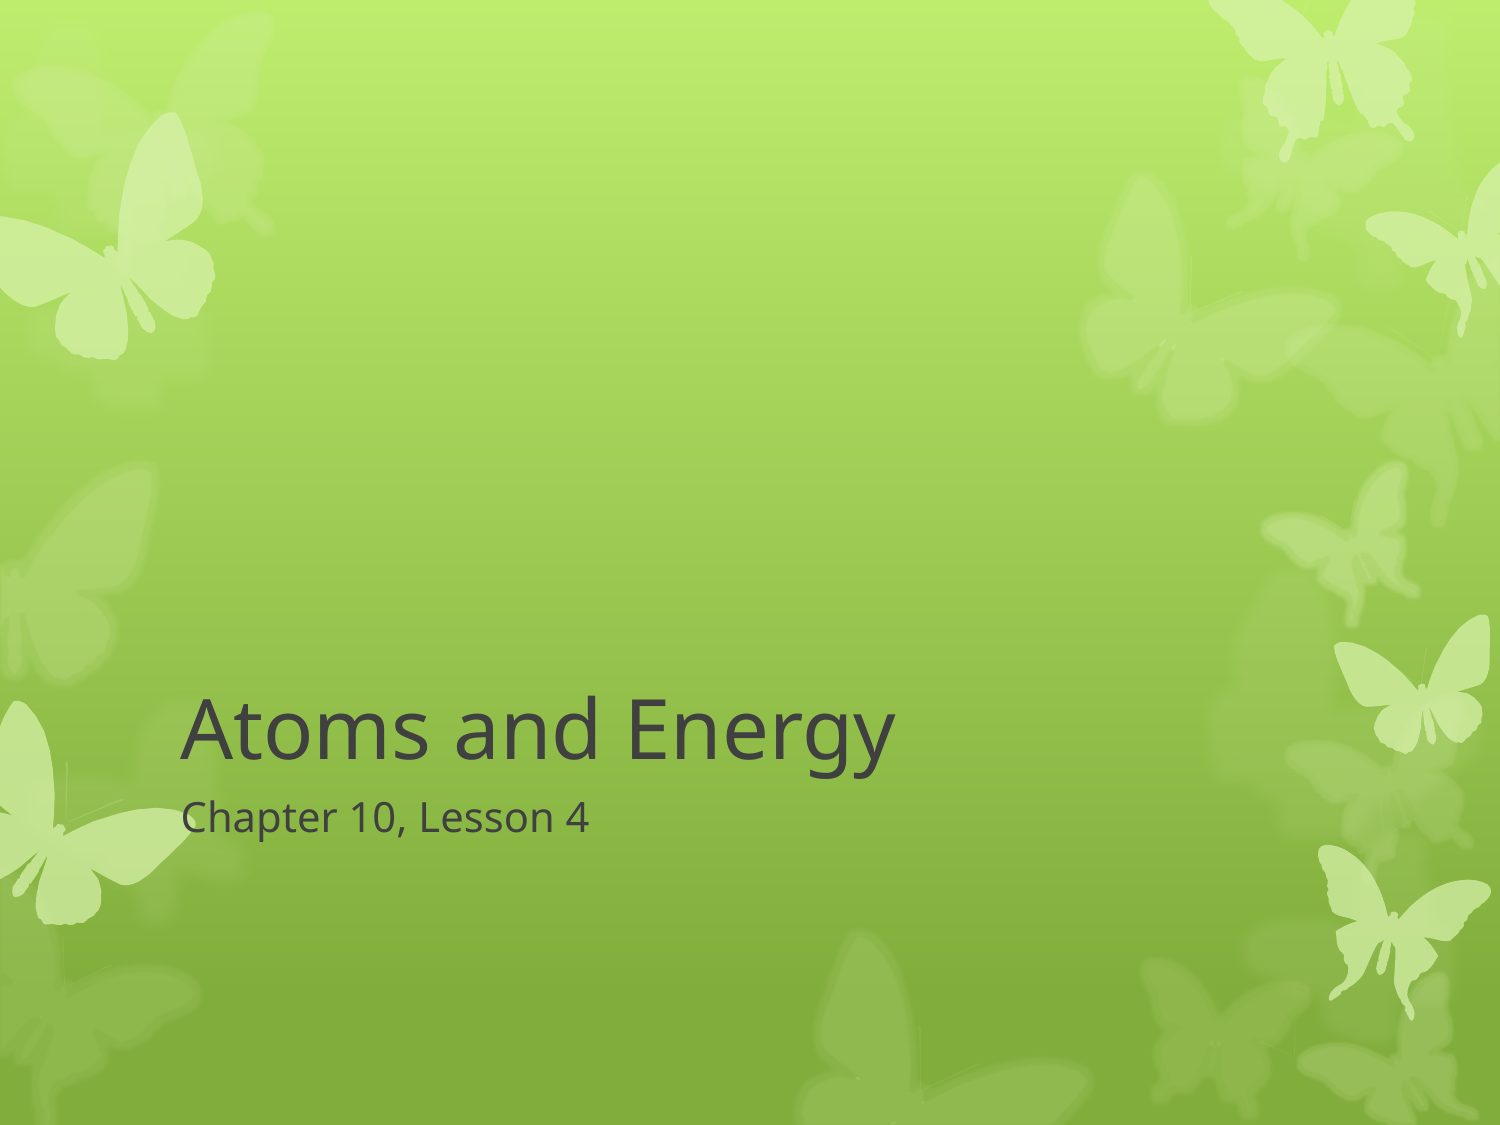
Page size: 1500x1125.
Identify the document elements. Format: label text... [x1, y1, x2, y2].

subtitle Chapter 10, Lesson 4 [165, 783, 1334, 925]
title Atoms and Energy [165, 542, 1334, 783]
